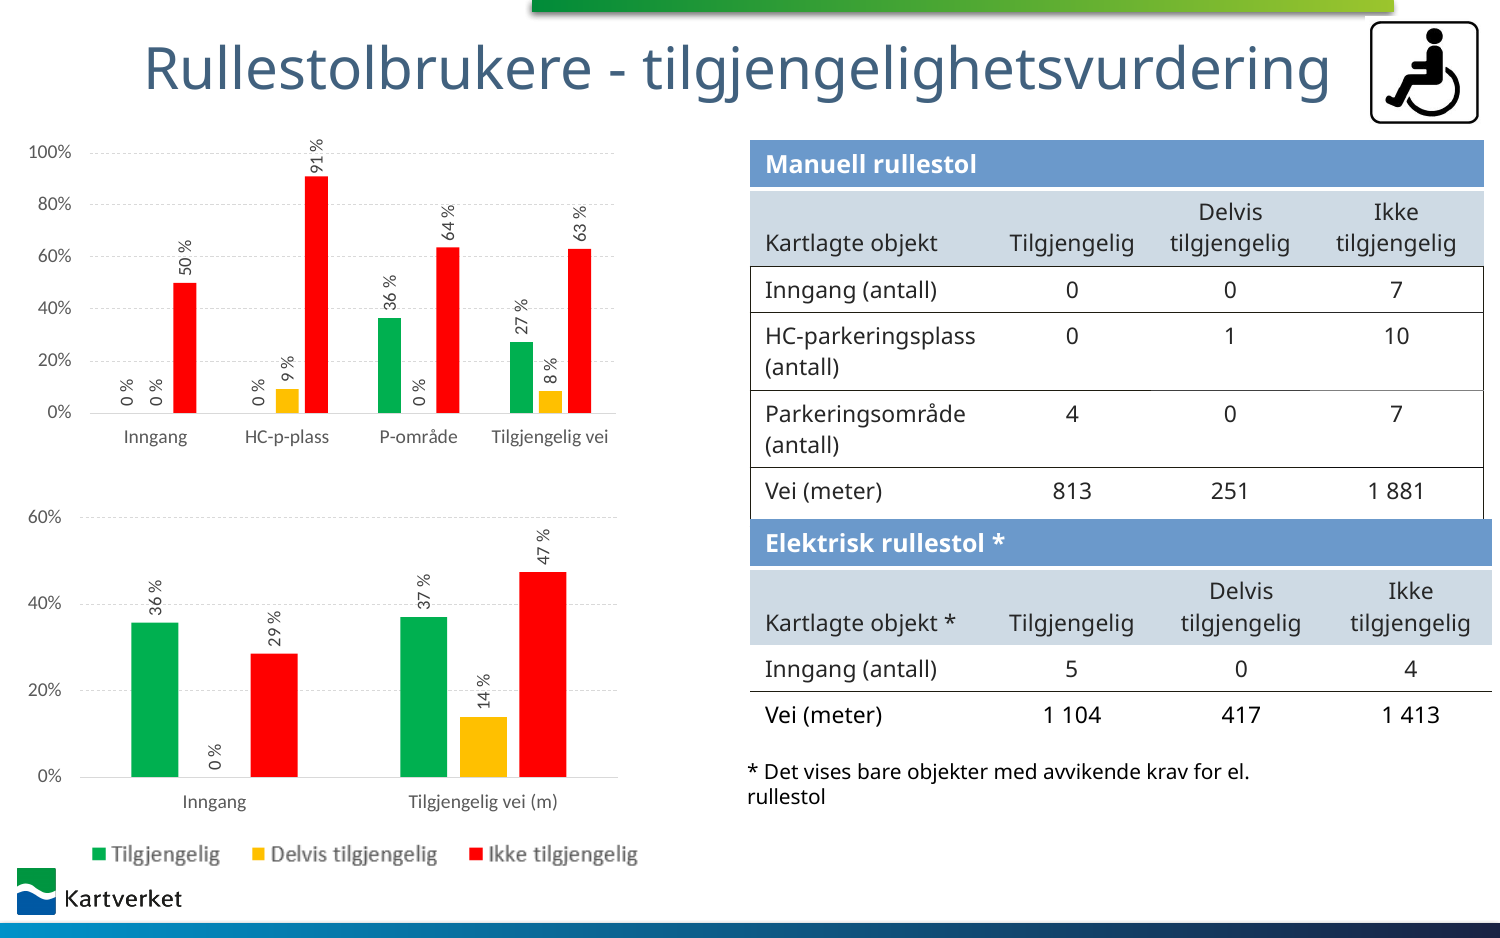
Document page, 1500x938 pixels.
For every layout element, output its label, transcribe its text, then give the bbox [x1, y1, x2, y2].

table_cell Delvis tilgjengelig [1153, 570, 1330, 645]
table_cell 417 [1153, 692, 1330, 738]
table_cell 1 [1151, 313, 1310, 390]
table_cell 10 [1310, 313, 1483, 390]
table_cell 0 [994, 267, 1151, 312]
table_cell Inngang (antall) [751, 267, 994, 312]
table_cell 251 [1151, 468, 1310, 519]
picture [1365, 16, 1484, 129]
table_cell Kartlagte objekt [750, 191, 994, 266]
table_cell Vei (meter) [751, 468, 994, 519]
table_cell 0 [994, 313, 1151, 390]
picture [20, 135, 629, 457]
table_cell 1 413 [1330, 692, 1492, 738]
picture [86, 838, 643, 870]
table_cell Delvis tilgjengelig [1151, 191, 1310, 266]
table_cell Ikke tilgjengelig [1310, 191, 1484, 266]
table_cell 813 [994, 468, 1151, 519]
table_cell 7 [1310, 267, 1483, 312]
table_header Manuell rullestol [750, 140, 1484, 187]
table_cell Tilgjengelig [991, 570, 1153, 645]
text_box * Det vises bare objekter med avvikende krav for el. rullestol [732, 751, 1317, 816]
table_cell 1 881 [1310, 468, 1483, 519]
table_cell 1 104 [991, 692, 1153, 738]
table_cell Vei (meter) [750, 692, 991, 738]
table_header Elektrisk rullestol * [750, 519, 1492, 566]
text_box Rullestolbrukere - tilgjengelighetsvurdering [39, 12, 1348, 109]
table_cell 7 [1310, 391, 1483, 467]
table_cell 0 [1151, 267, 1310, 312]
picture [20, 499, 630, 822]
table_cell 4 [994, 391, 1151, 467]
table_cell 5 [991, 645, 1153, 691]
table_cell Tilgjengelig [994, 191, 1151, 266]
table_cell Ikke tilgjengelig [1330, 570, 1492, 645]
table_cell Kartlagte objekt * [750, 570, 991, 645]
table_cell 0 [1153, 645, 1330, 691]
table_cell 0 [1151, 391, 1310, 467]
table_cell HC-parkeringsplass (antall) [751, 313, 994, 390]
table_cell 4 [1330, 645, 1492, 691]
table_cell Inngang (antall) [750, 645, 991, 691]
table_cell Parkeringsområde (antall) [751, 391, 994, 467]
